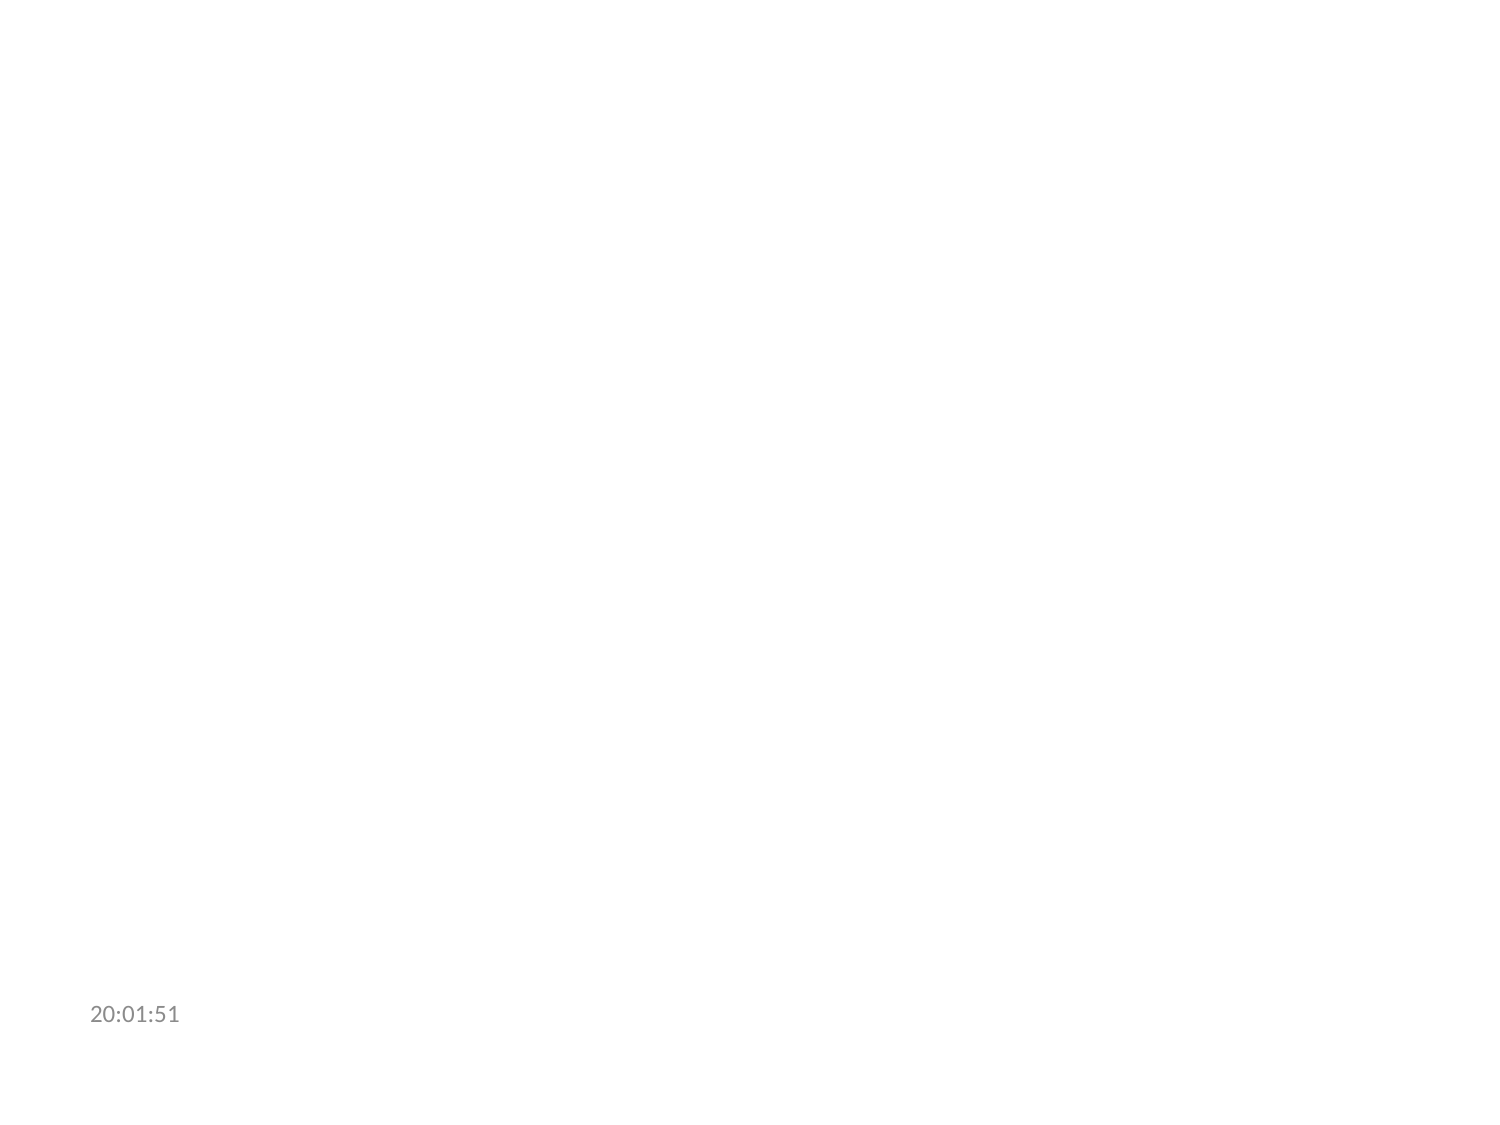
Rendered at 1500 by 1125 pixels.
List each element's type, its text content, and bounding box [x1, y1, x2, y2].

text_box 15:35:09 [75, 982, 425, 1043]
